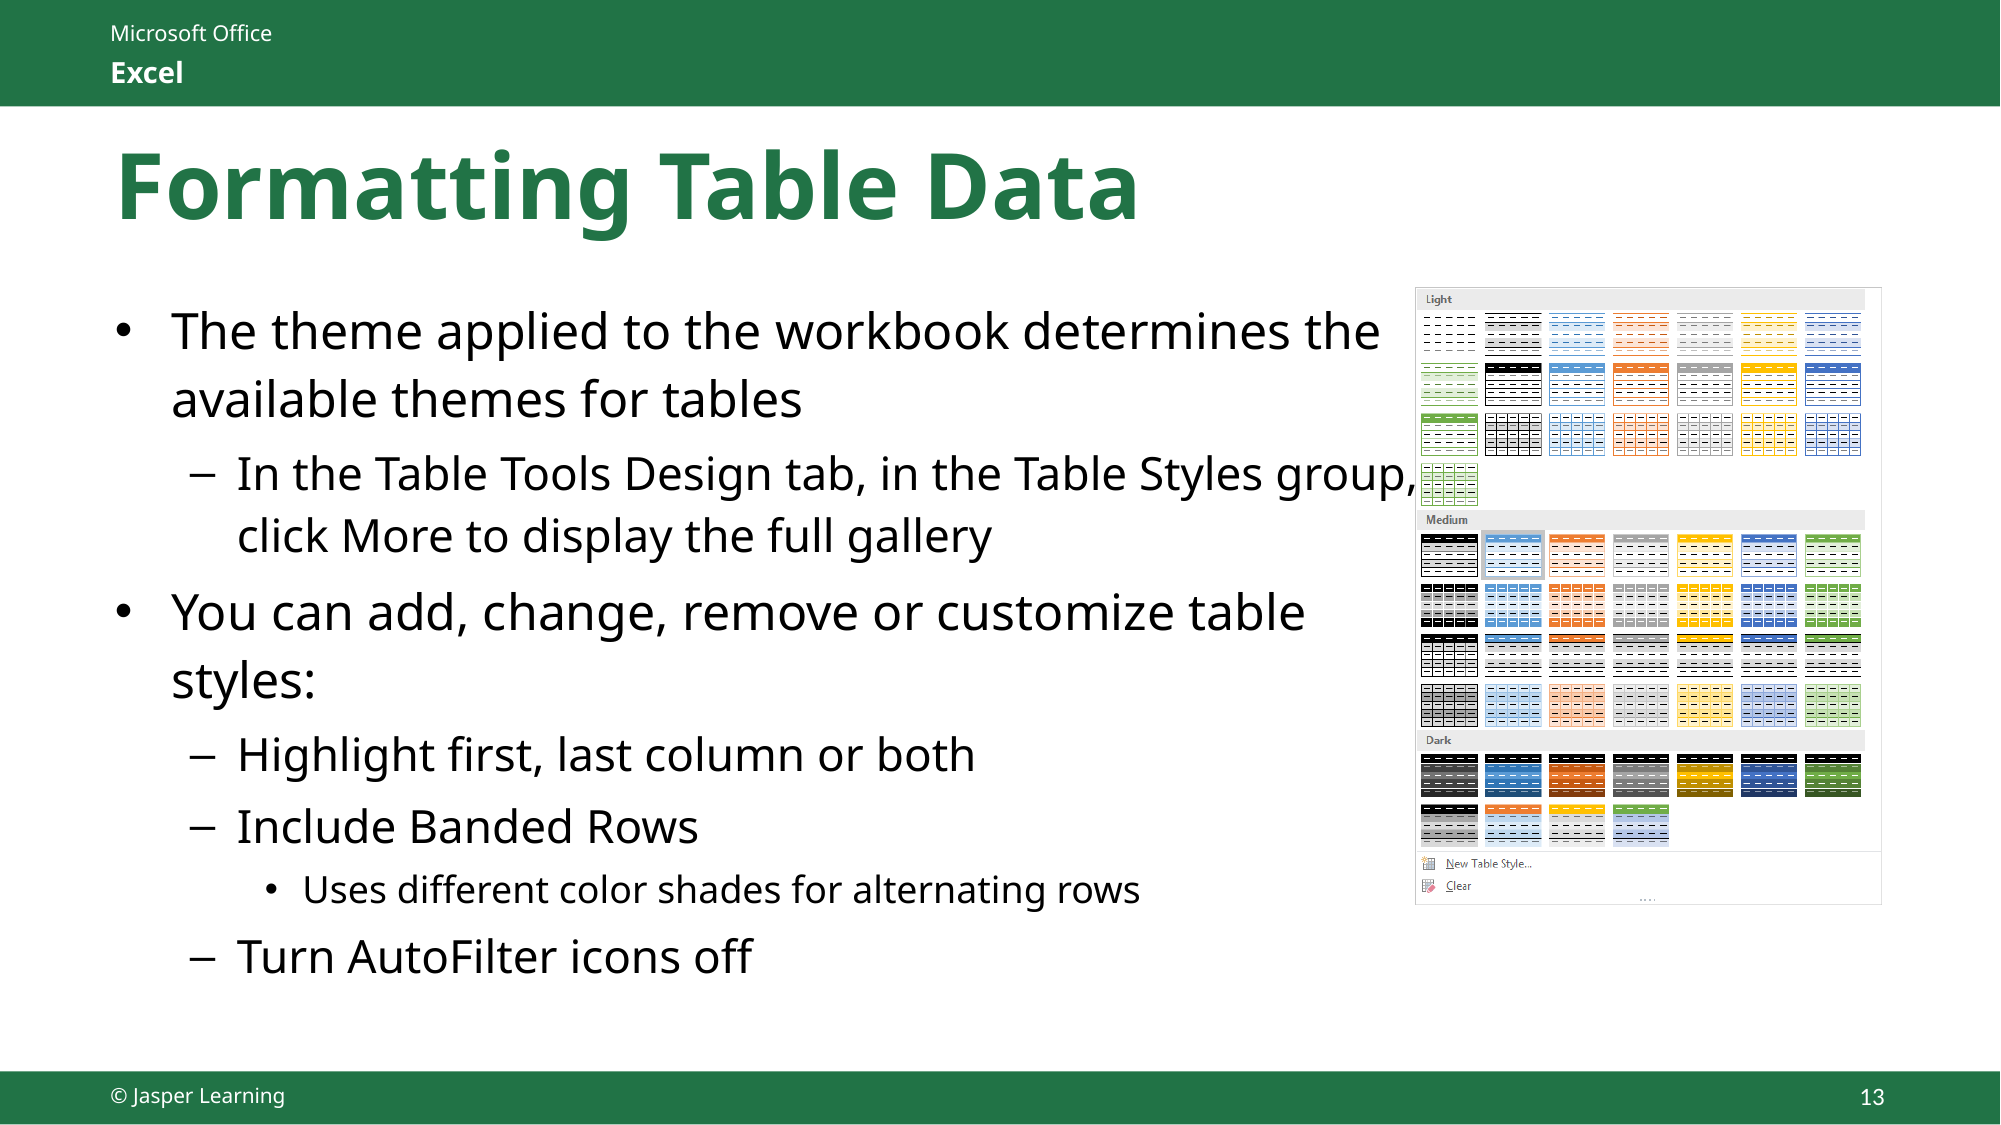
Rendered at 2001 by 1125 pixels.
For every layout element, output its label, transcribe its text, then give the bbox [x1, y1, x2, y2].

footer © Jasper Learning [95, 1065, 729, 1125]
picture [1414, 286, 1882, 905]
list The theme applied to the workbook determines the available themes for tables In the Table Tools Design tab, in the Table Styles group, click More to display the full gallery You can add, change, remove or customize table styles: Highlight first, last column or both Include Banded Rows Uses different color shades for alternating rows Turn AutoFilter icons off [99, 283, 1450, 1026]
title Formatting Table Data [99, 118, 1866, 248]
slide_number 13 [1433, 1065, 1900, 1125]
